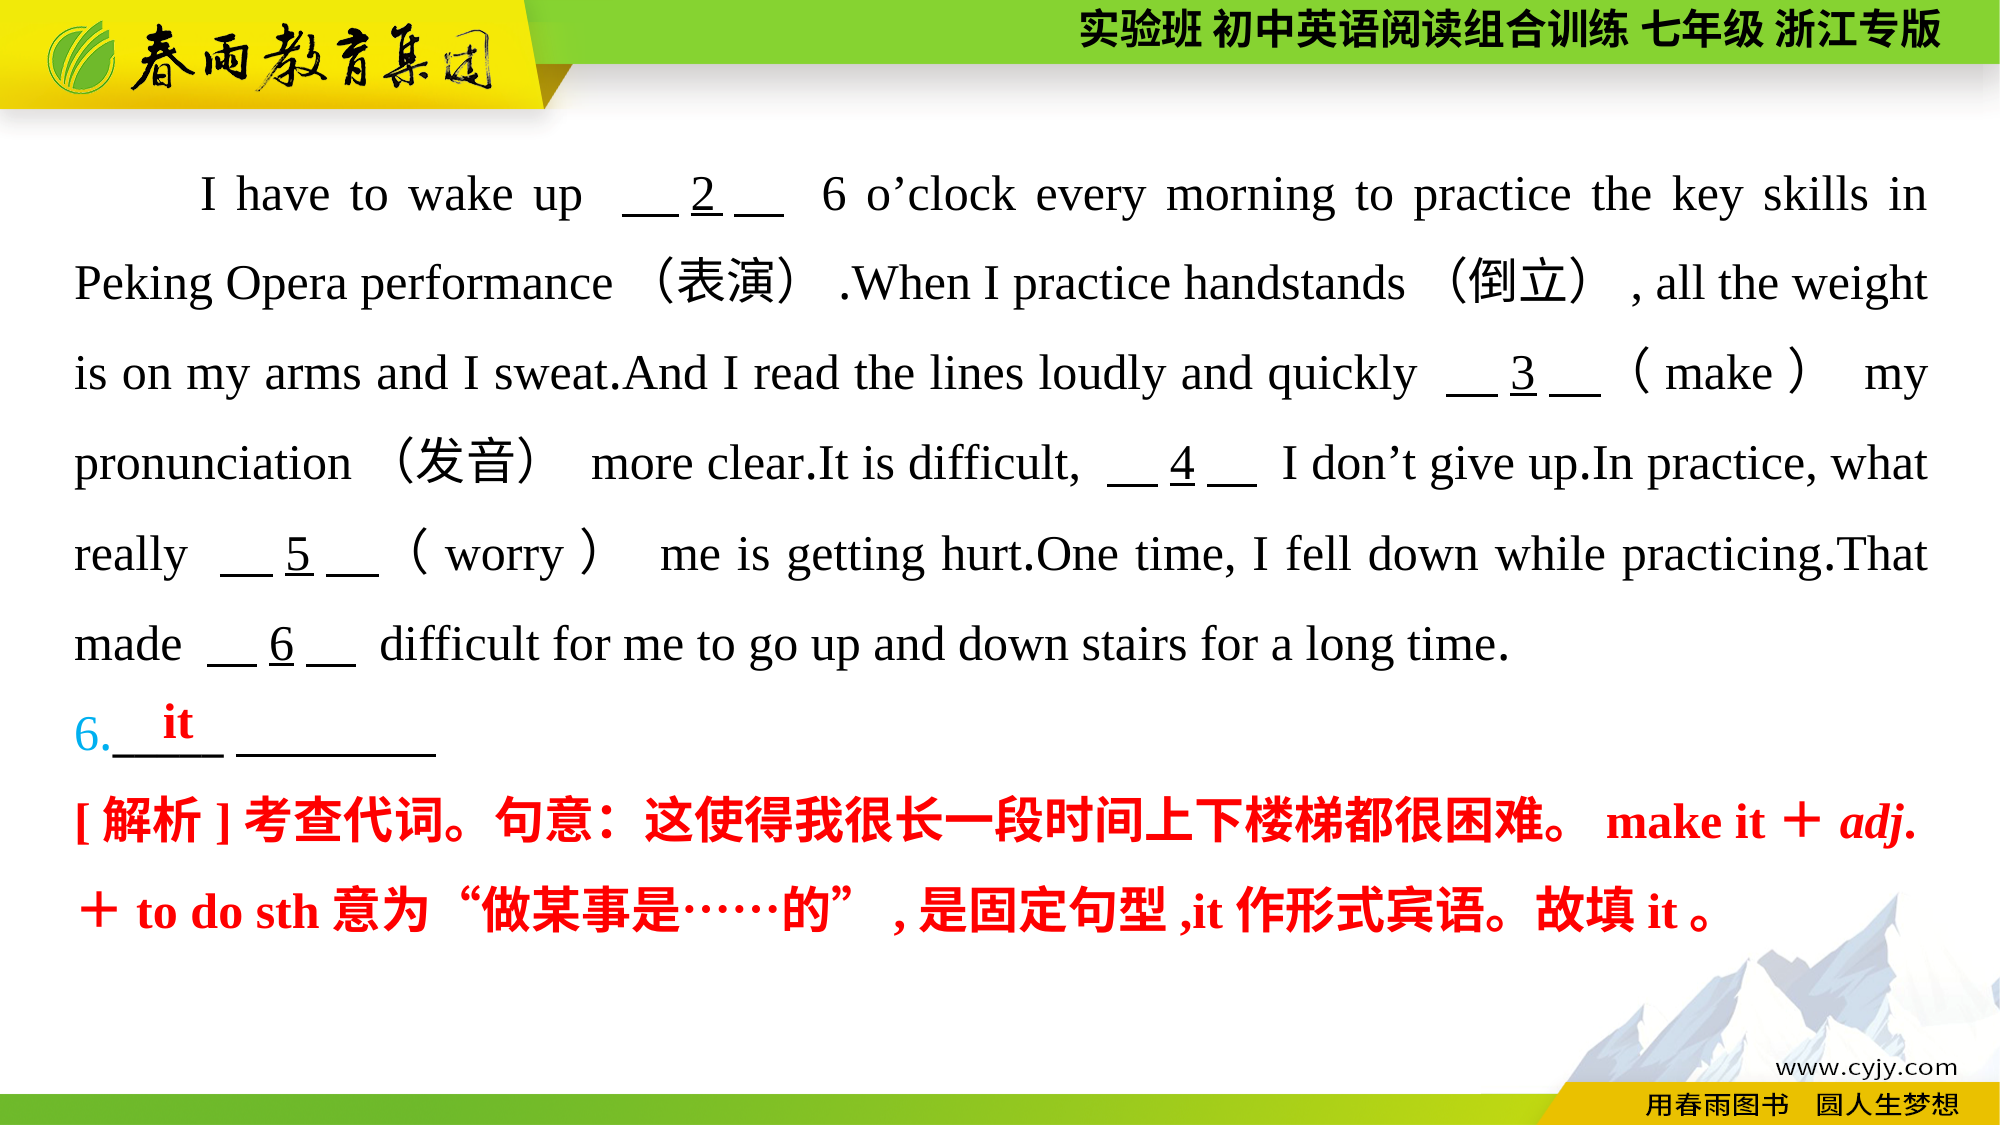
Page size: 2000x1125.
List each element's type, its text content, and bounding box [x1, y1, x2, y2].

list I have to wake up 2 6 o’clock every morning to practice the key skills in Peking Opera performance（表演）.When I practice handstands（倒立）, all the weight is on my arms and I sweat.And I read the lines loudly and quickly 3 （make） my pronunciation（发音） more clear.It is difficult, 4 I don’t give up.In practice, what really 5 （worry） me is getting hurt.One time, I fell down while practicing.That made 6 difficult for me to go up and down stairs for a long time. 6._____ [59, 122, 1944, 751]
text_box [解析]考查代词。句意：这使得我很长一段时间上下楼梯都很困难。make it＋adj.＋to do sth意为“做某事是……的”,是固定句型,it作形式宾语。故填it。 [59, 751, 1944, 947]
picture [0, 0, 2000, 1125]
text_box it [148, 681, 209, 751]
